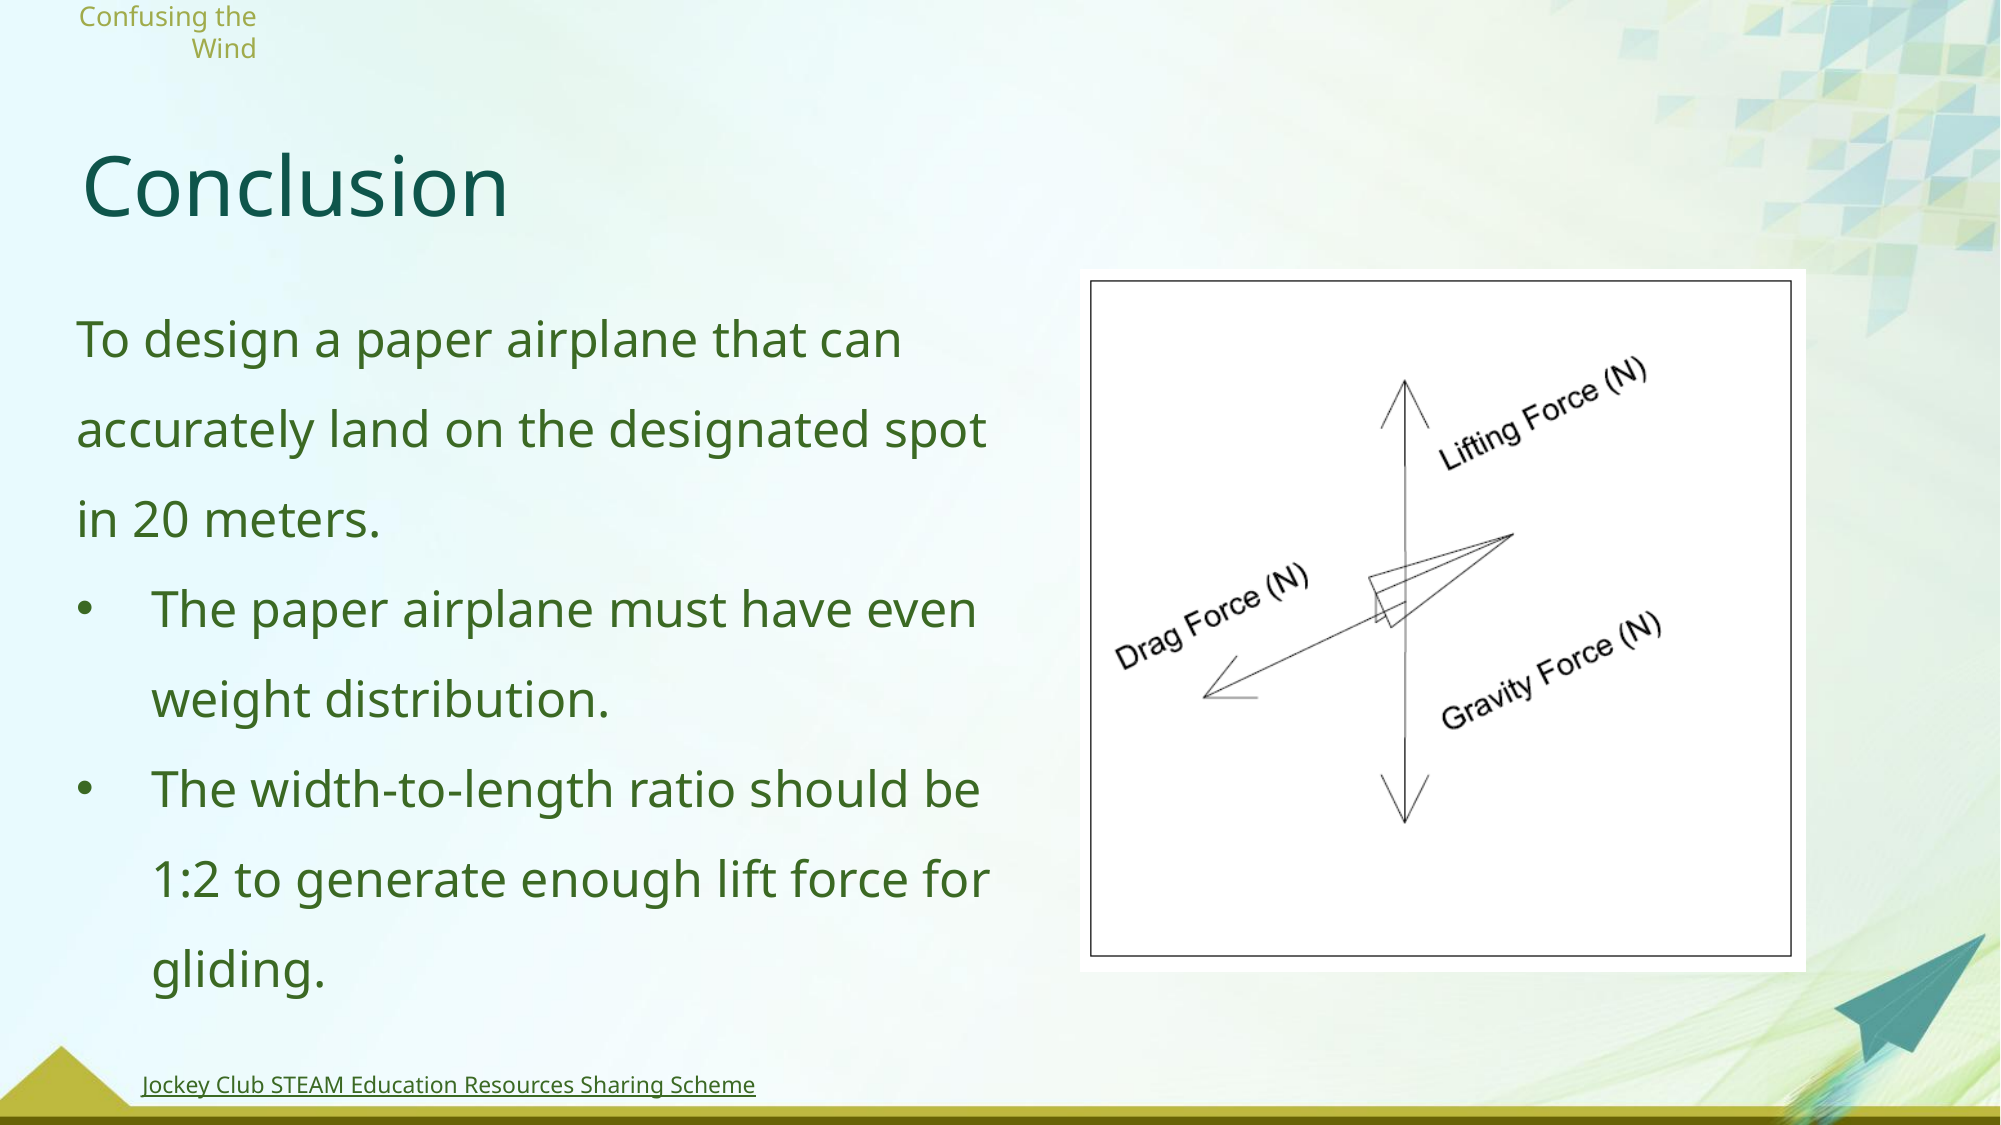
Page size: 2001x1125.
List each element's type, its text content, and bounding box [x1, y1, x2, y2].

picture [0, 0, 2001, 1125]
title Conclusion [61, 75, 1571, 291]
text_box To design a paper airplane that can accurately land on the designated spot in 20 meters. The paper airplane must have even weight distribution. The width-to-length ratio should be 1:2 to generate enough lift force for gliding. [61, 269, 1048, 960]
